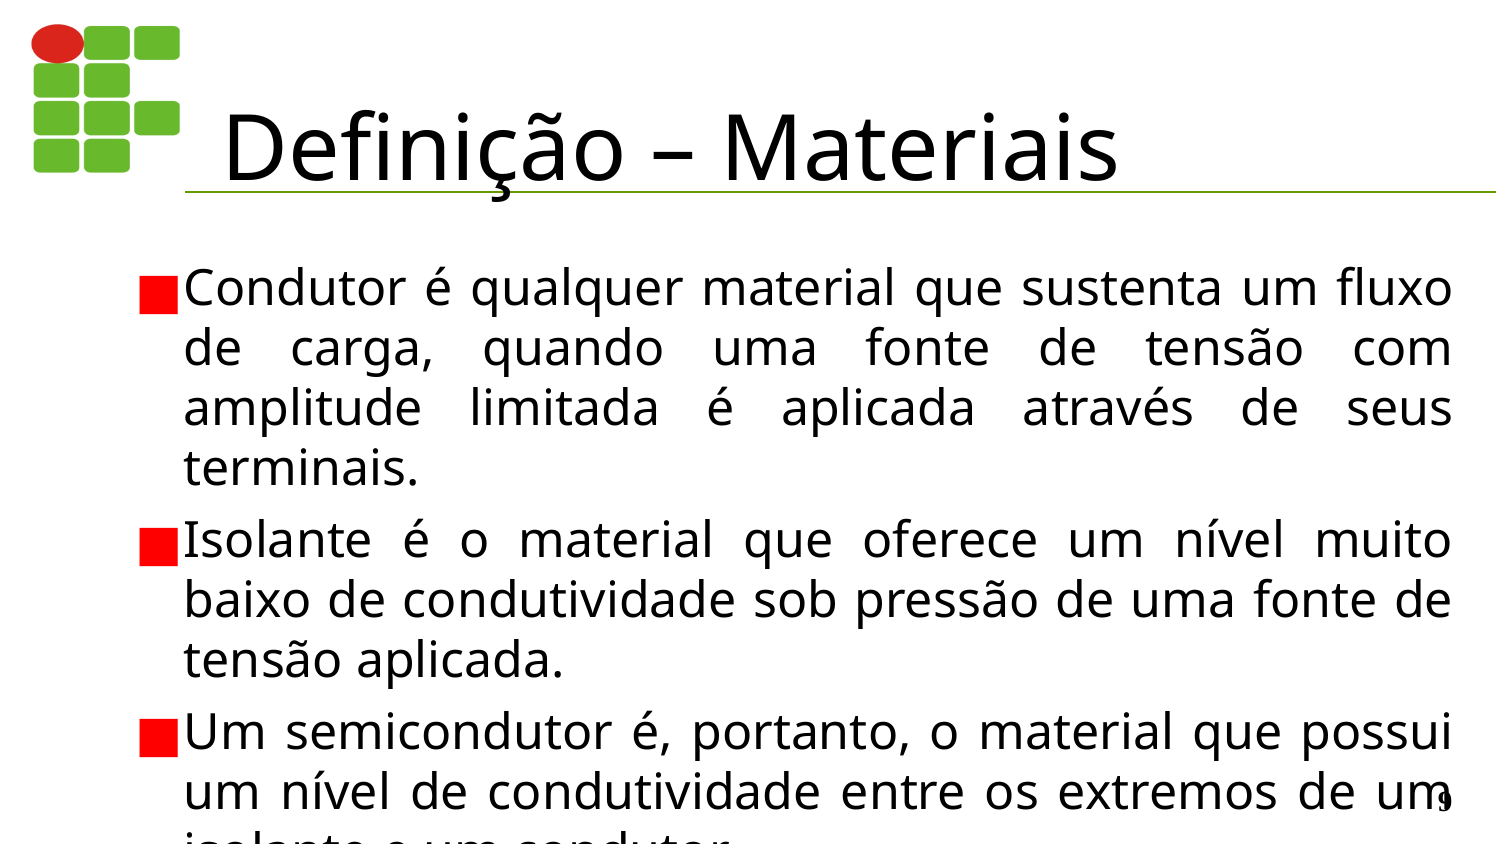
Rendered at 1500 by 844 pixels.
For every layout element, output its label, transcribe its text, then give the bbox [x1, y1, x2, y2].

picture [29, 23, 182, 174]
text_box ‹#› [1155, 774, 1468, 825]
list Condutor é qualquer material que sustenta um fluxo de carga, quando uma fonte de tensão com amplitude limitada é aplicada através de seus terminais. Isolante é o material que oferece um nível muito baixo de condutividade sob pressão de uma fonte de tensão aplicada. Um semicondutor é, portanto, o material que possui um nível de condutividade entre os extremos de um isolante e um condutor. [46, 248, 1469, 774]
title Definição – Materiais [206, 26, 1468, 207]
